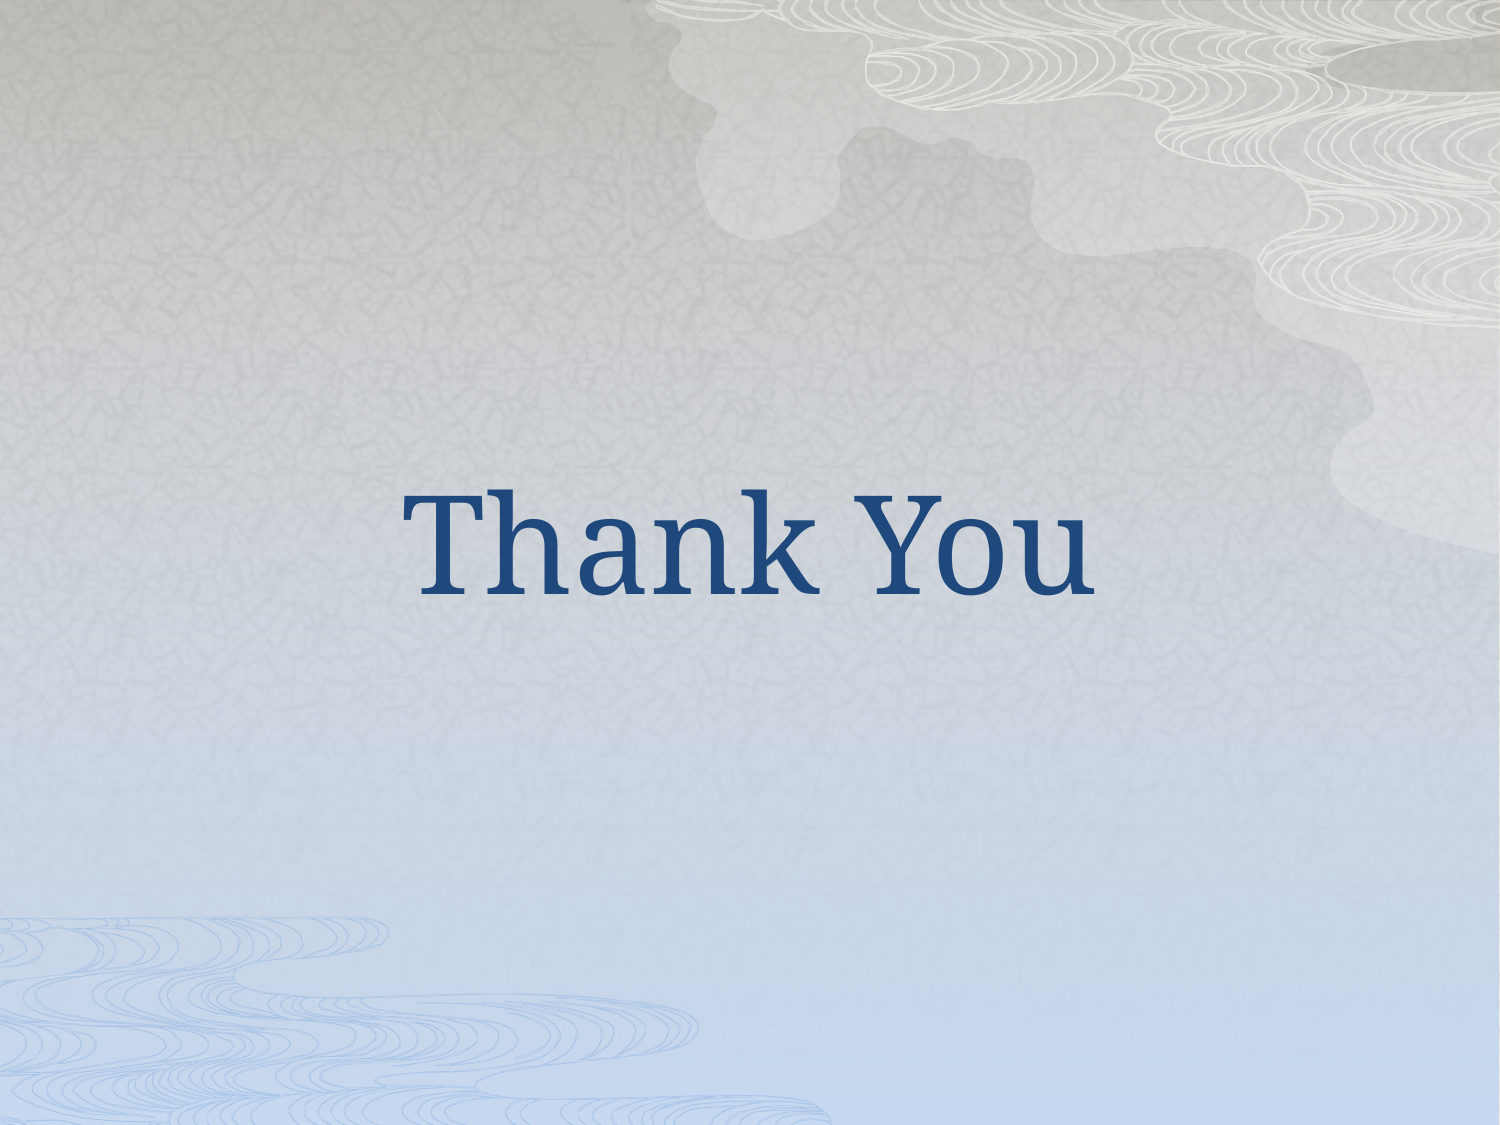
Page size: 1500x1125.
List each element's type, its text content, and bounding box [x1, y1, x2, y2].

title Thank You [0, 337, 1500, 742]
